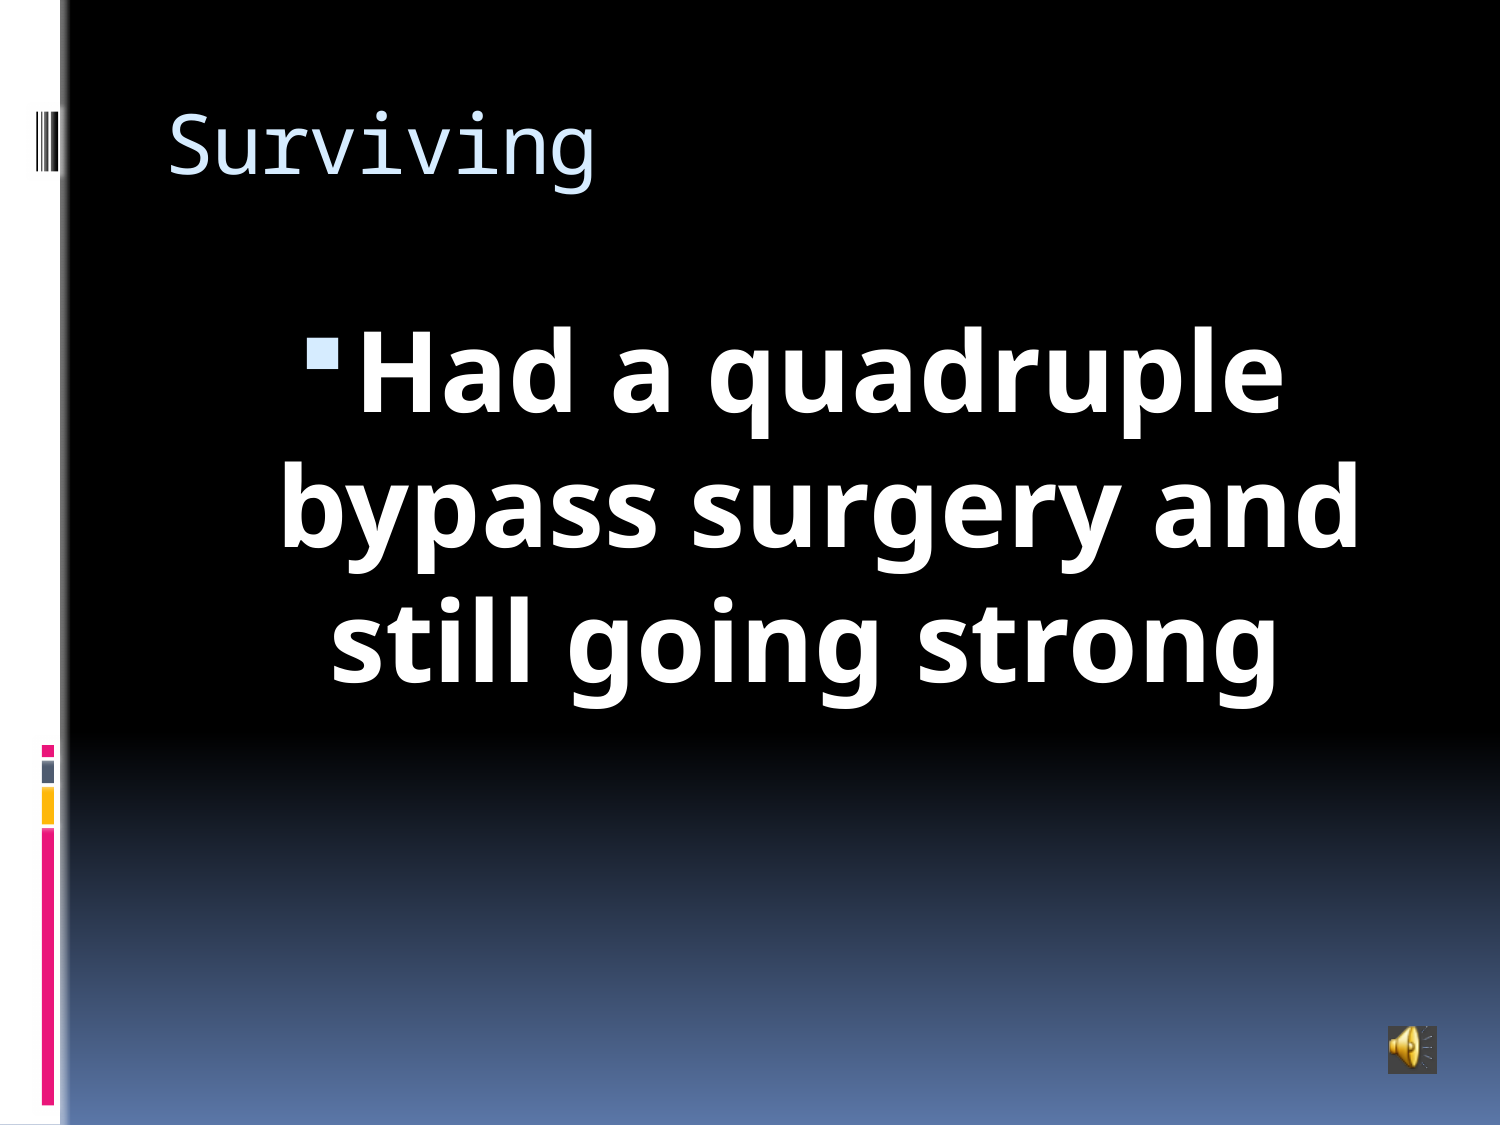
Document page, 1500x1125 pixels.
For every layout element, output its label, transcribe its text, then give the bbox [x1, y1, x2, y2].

list Had a quadruple bypass surgery and still going strong [150, 292, 1425, 1043]
title Surviving [150, 83, 1425, 234]
picture [1387, 1024, 1438, 1076]
